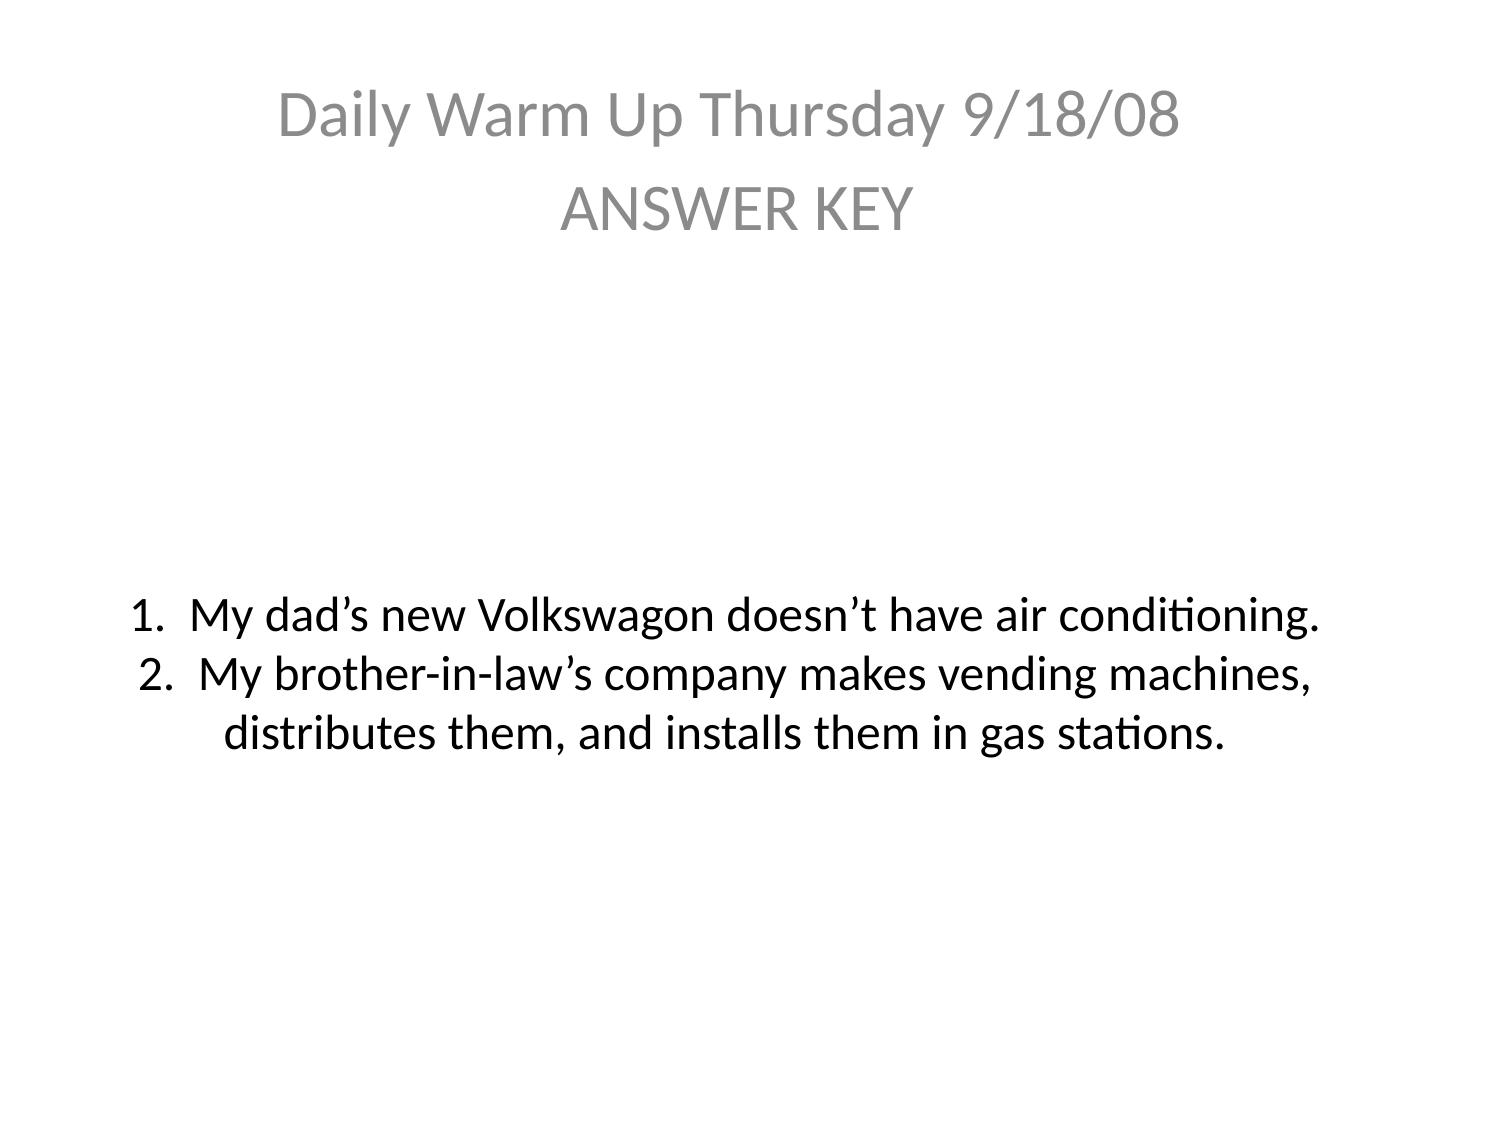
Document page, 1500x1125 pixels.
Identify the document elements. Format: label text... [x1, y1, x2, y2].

title 1. My dad’s new Volkswagon doesn’t have air conditioning. 2. My brother-in-law’s company makes vending machines, distributes them, and installs them in gas stations. [87, 549, 1363, 792]
subtitle Daily Warm Up Thursday 9/18/08 ANSWER KEY [212, 62, 1263, 350]
